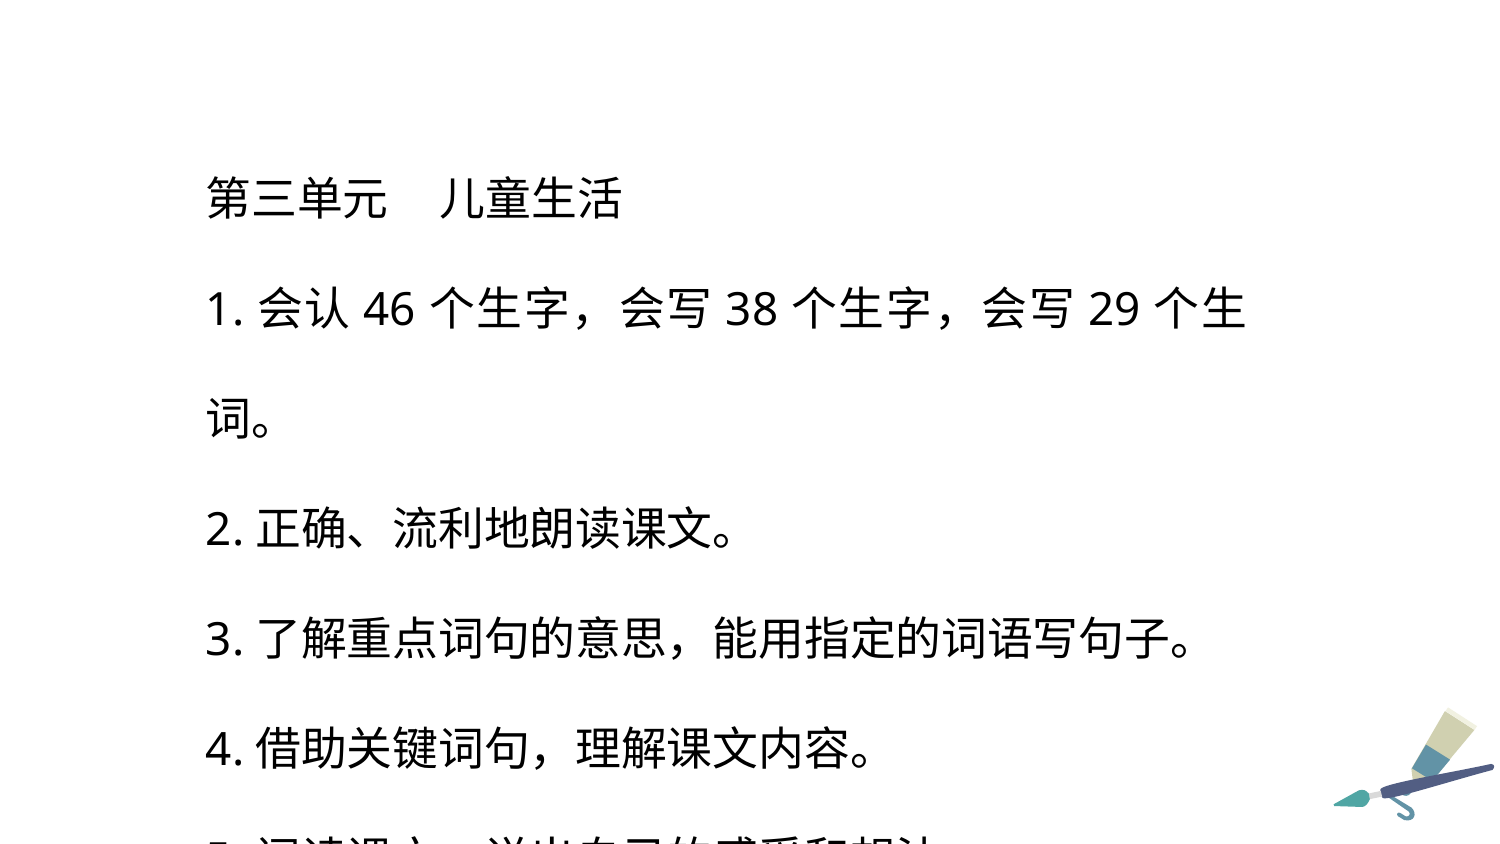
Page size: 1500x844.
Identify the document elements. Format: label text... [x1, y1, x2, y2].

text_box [1358, 708, 1481, 844]
text_box 第三单元 儿童生活 1.会认46个生字，会写38个生字，会写29个生词。 2.正确、流利地朗读课文。 3.了解重点词句的意思，能用指定的词语写句子。 4.借助关键词句，理解课文内容。 5.阅读课文，说出自己的感受和想法。 [145, 107, 1262, 844]
